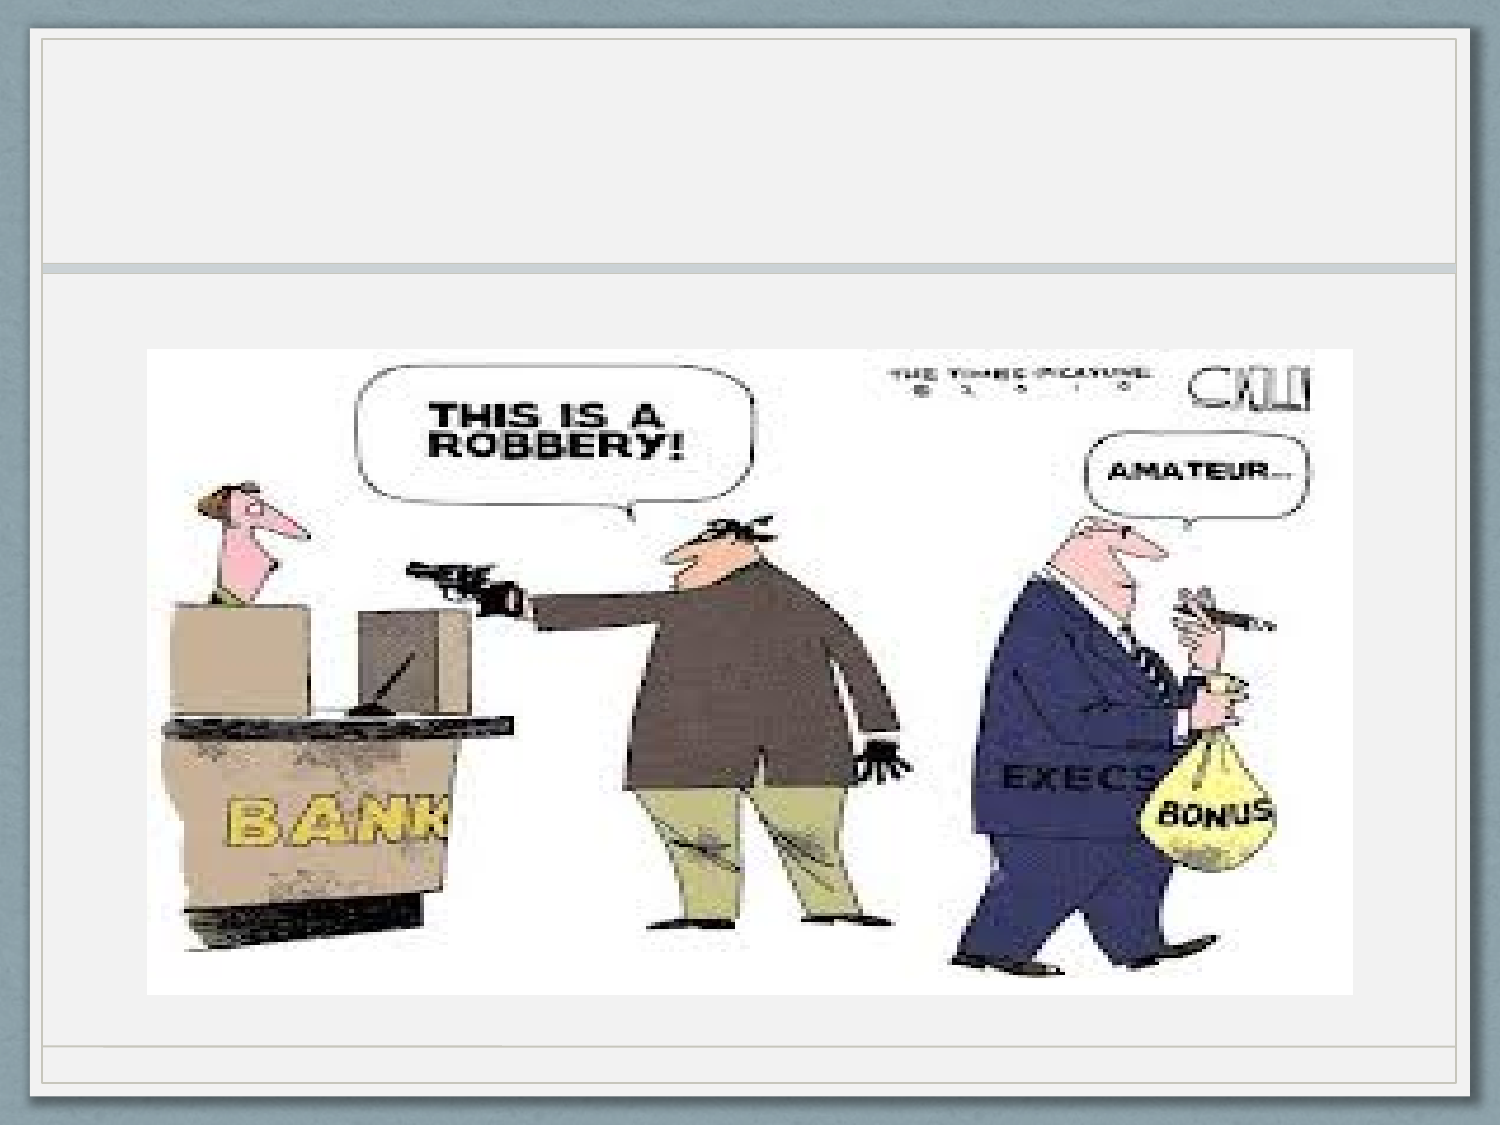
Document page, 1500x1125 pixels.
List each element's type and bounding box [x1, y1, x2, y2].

picture [147, 349, 1354, 996]
